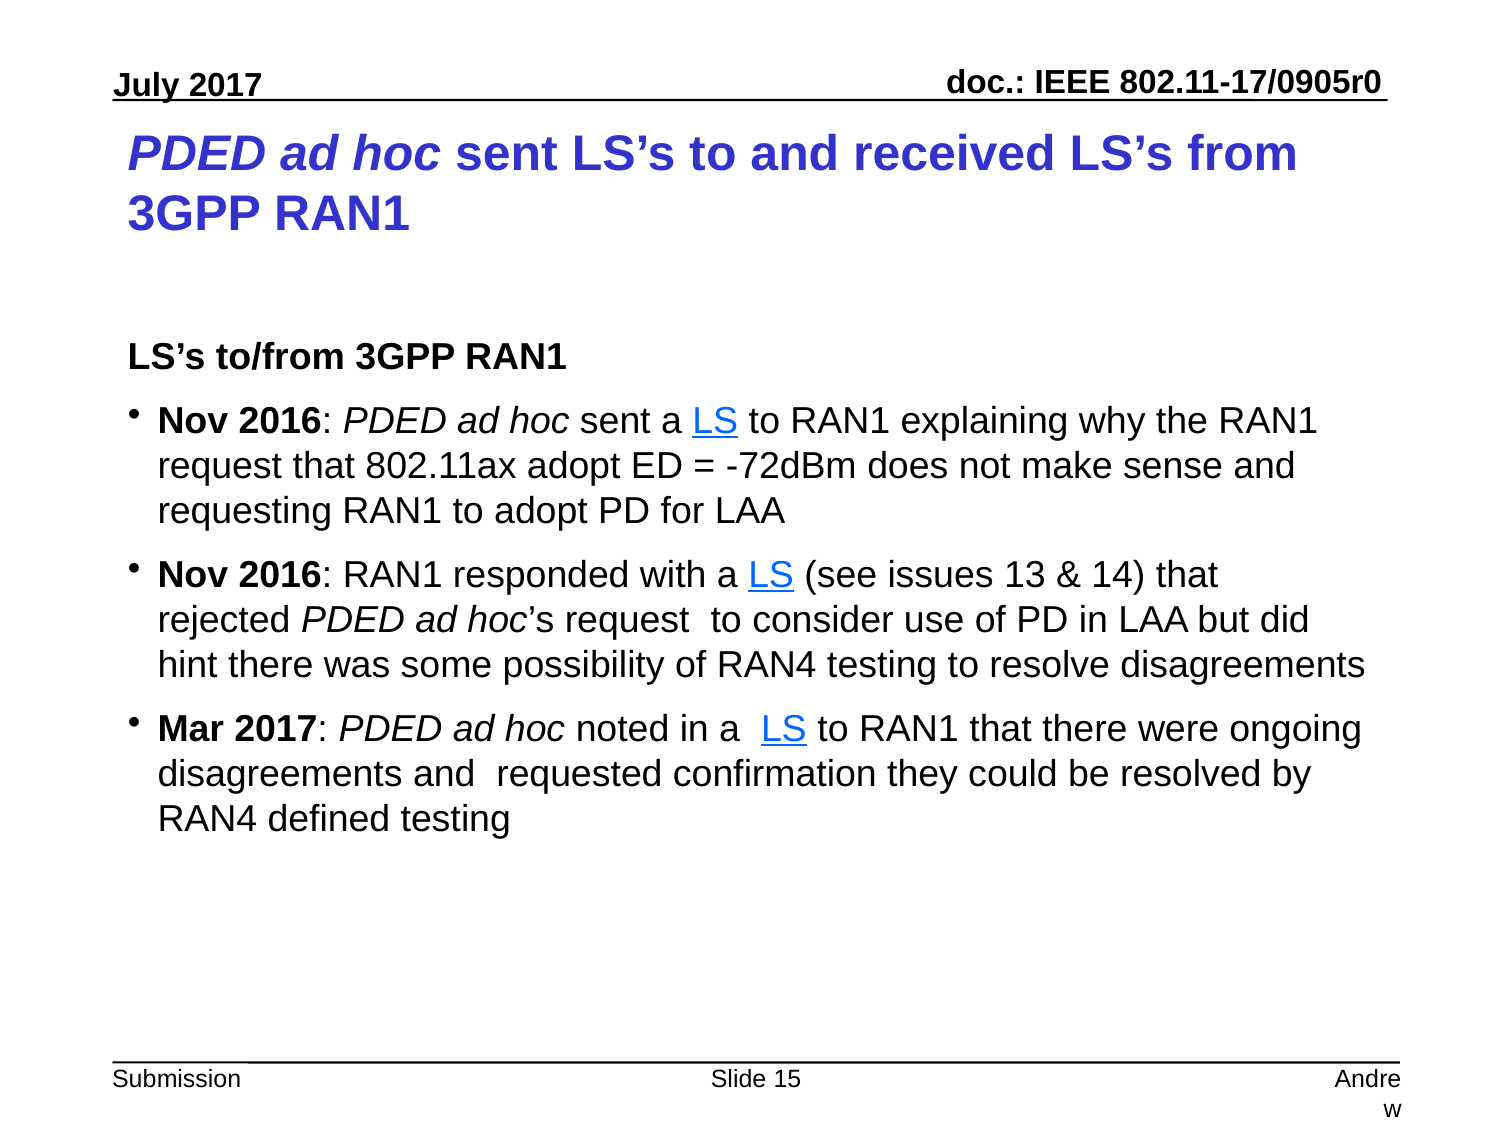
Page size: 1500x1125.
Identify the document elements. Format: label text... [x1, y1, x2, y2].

title PDED ad hoc sent LS’s to and received LS’s from 3GPP RAN1 [112, 112, 1388, 288]
footer Andrew Myles, Cisco [1320, 1061, 1402, 1093]
slide_number Slide 15 [709, 1061, 803, 1093]
list LS’s to/from 3GPP RAN1 Nov 2016: PDED ad hoc sent a LS to RAN1 explaining why the RAN1 request that 802.11ax adopt ED = -72dBm does not make sense and requesting RAN1 to adopt PD for LAA Nov 2016: RAN1 responded with a LS (see issues 13 & 14) that rejected PDED ad hoc’s request to consider use of PD in LAA but did hint there was some possibility of RAN4 testing to resolve disagreements Mar 2017: PDED ad hoc noted in a LS to RAN1 that there were ongoing disagreements and requested confirmation they could be resolved by RAN4 defined testing [112, 324, 1388, 1000]
